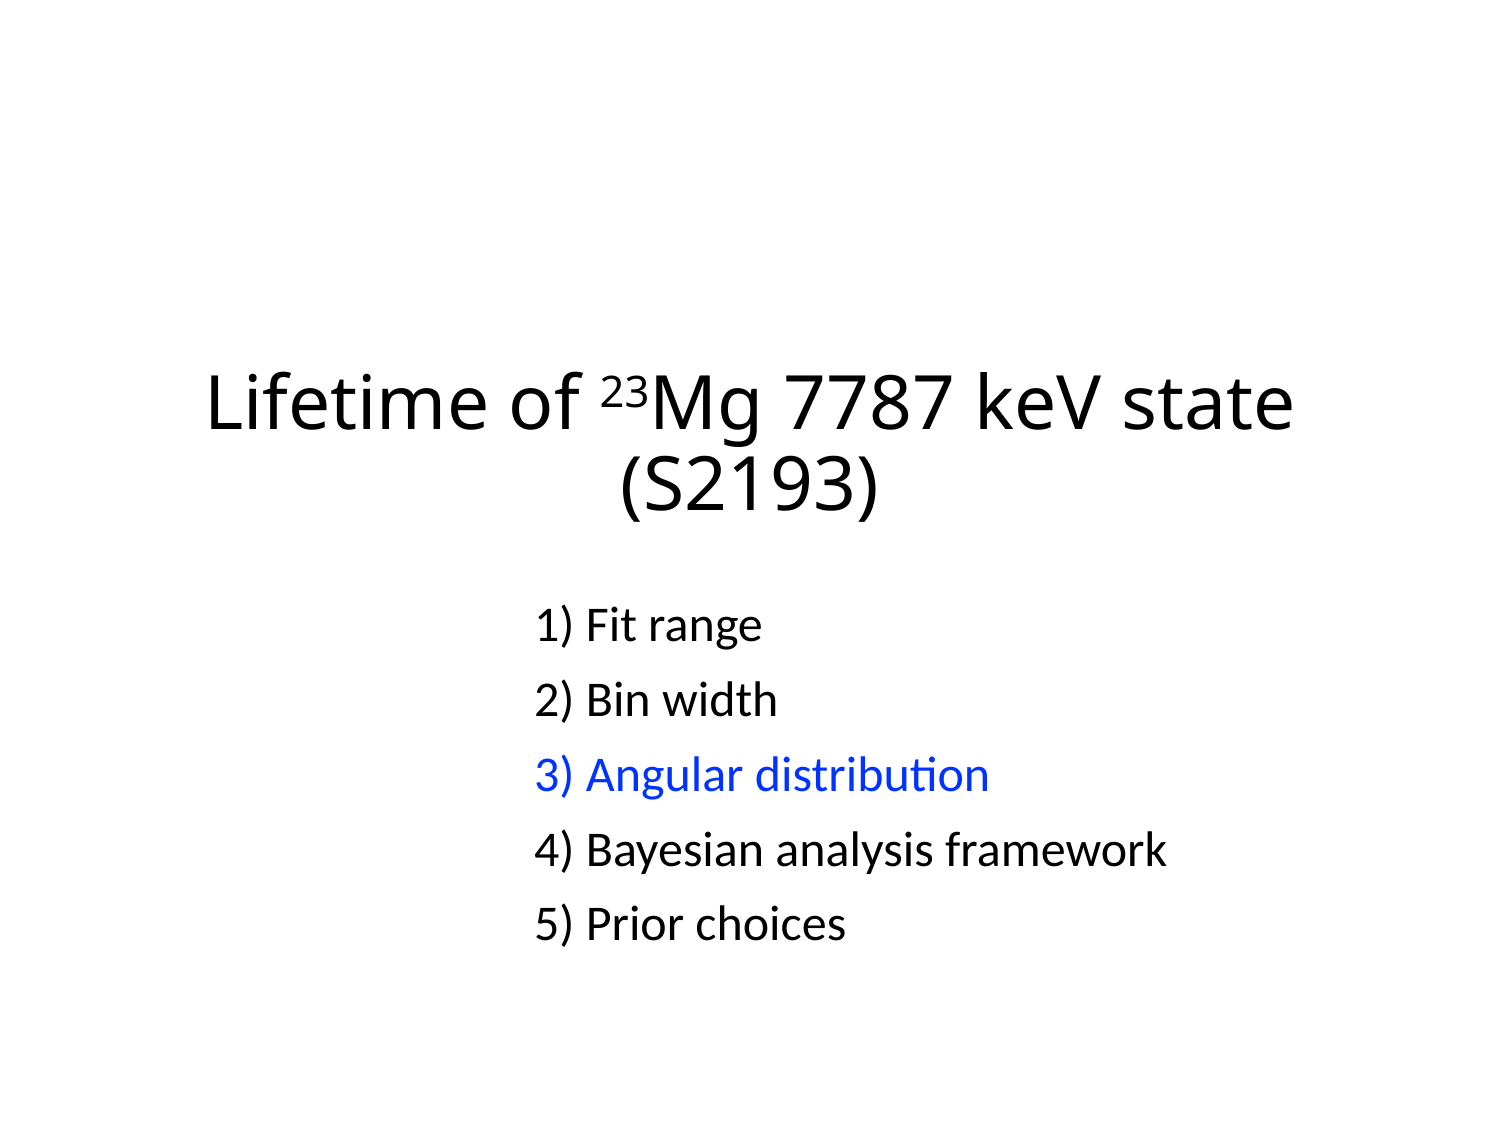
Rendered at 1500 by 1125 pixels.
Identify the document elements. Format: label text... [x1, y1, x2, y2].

subtitle 1) Fit range 2) Bin width 3) Angular distribution 4) Bayesian analysis framework 5) Prior choices [519, 590, 1241, 977]
title Lifetime of 23Mg 7787 keV state (S2193) [112, 184, 1388, 535]
